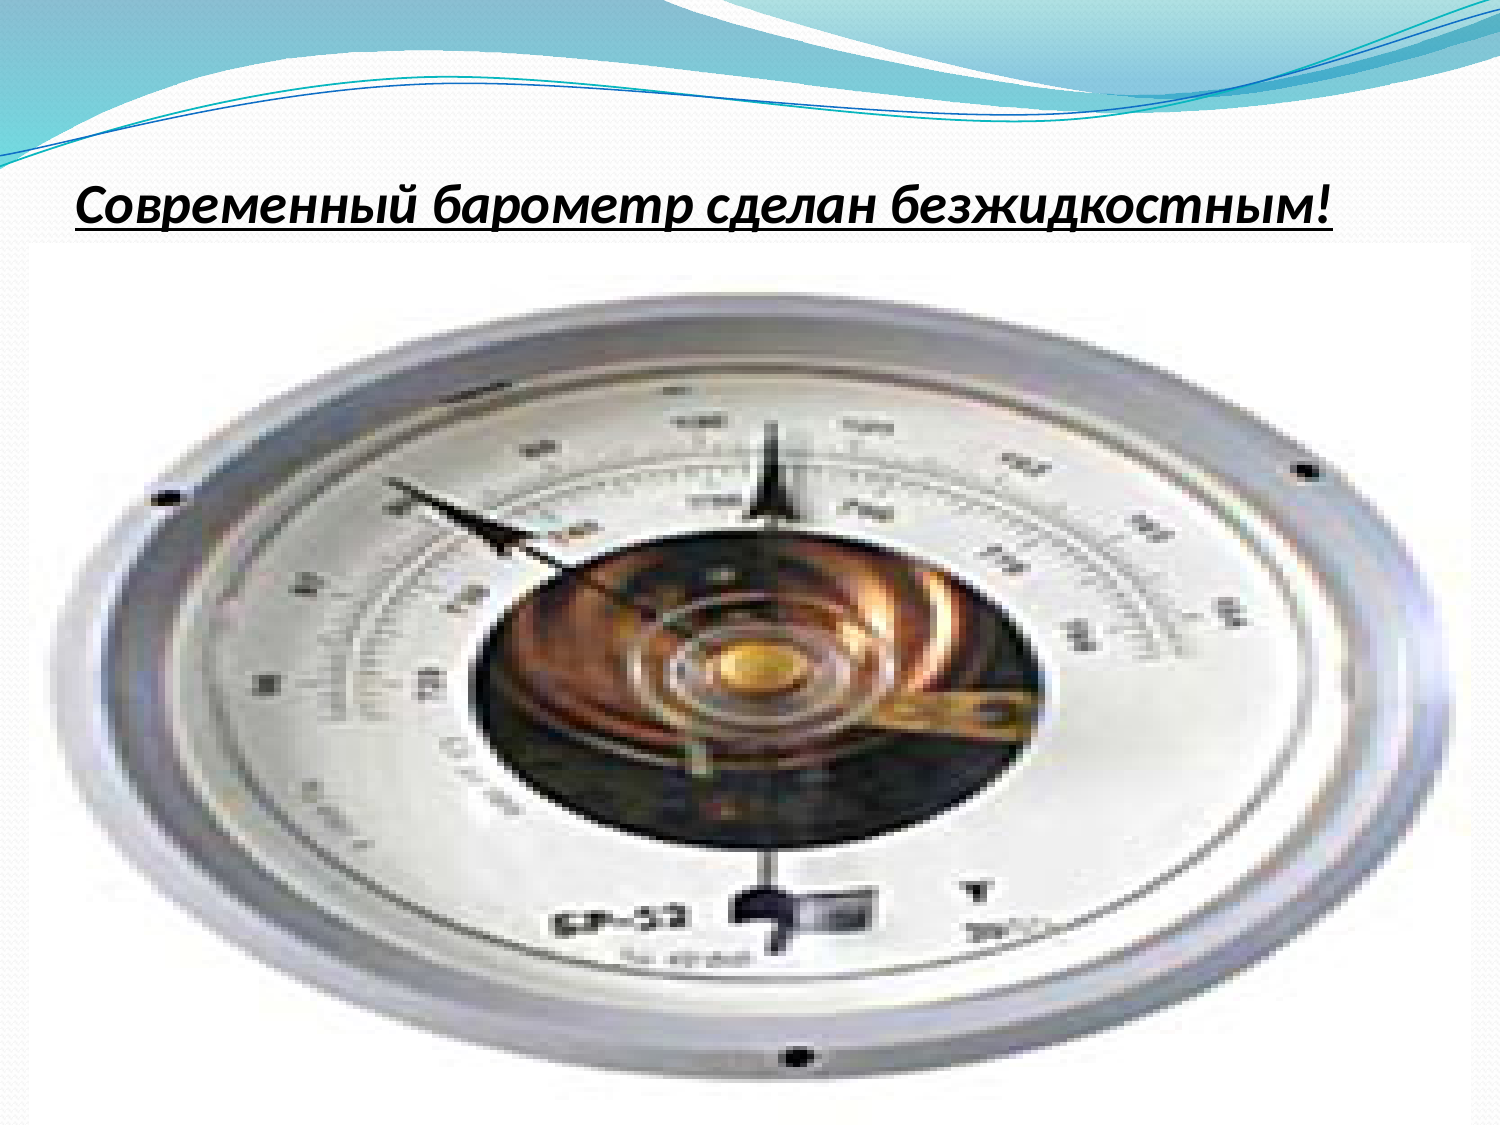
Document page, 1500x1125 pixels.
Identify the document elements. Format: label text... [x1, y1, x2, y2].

title Современный барометр сделан безжидкостным! [75, 115, 1425, 242]
picture [28, 243, 1471, 1125]
